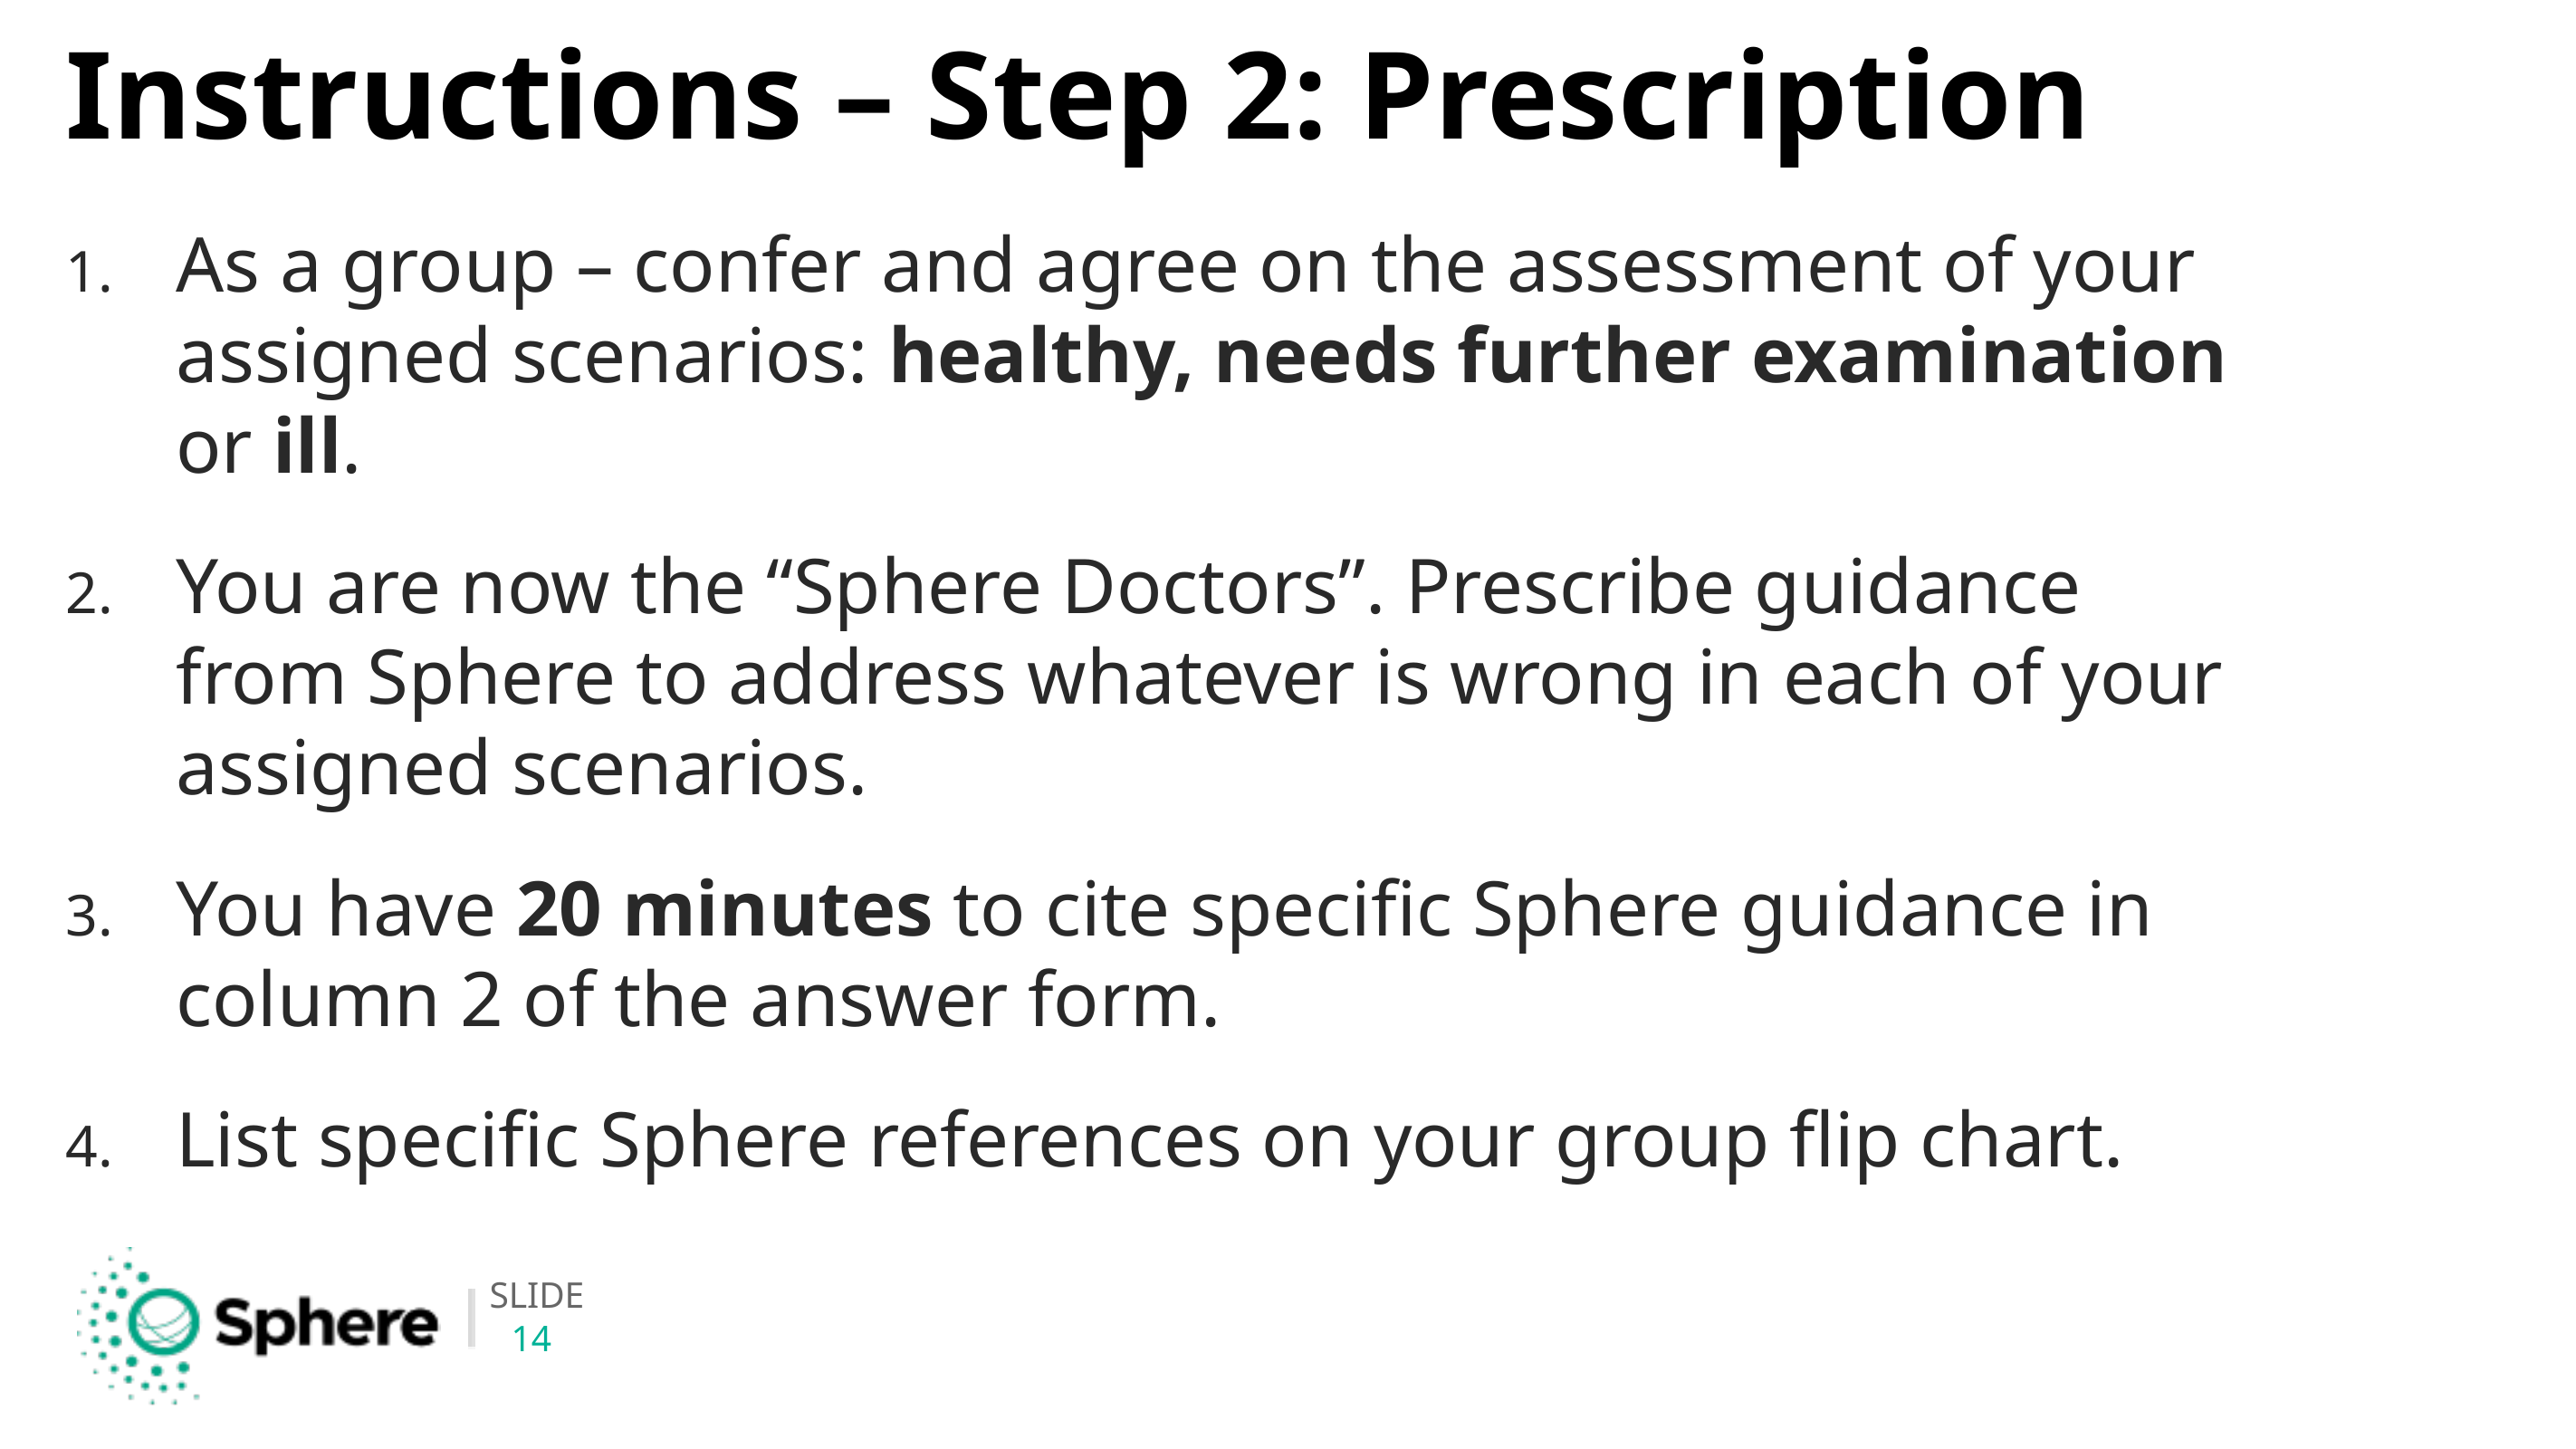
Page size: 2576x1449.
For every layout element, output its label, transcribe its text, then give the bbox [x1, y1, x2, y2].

picture [77, 1247, 441, 1407]
picture [468, 1289, 479, 1349]
list As a group – confer and agree on the assessment of your assigned scenarios: healthy, needs further examination or ill. You are now the “Sphere Doctors”. Prescribe guidance from Sphere to address whatever is wrong in each of your assigned scenarios. You have 20 minutes to cite specific Sphere guidance in column 2 of the answer form. List specific Sphere references on your group flip chart. [57, 208, 2244, 1241]
title Instructions – Step 2: Prescription [57, 10, 2131, 179]
slide_number 14 [503, 1308, 563, 1367]
